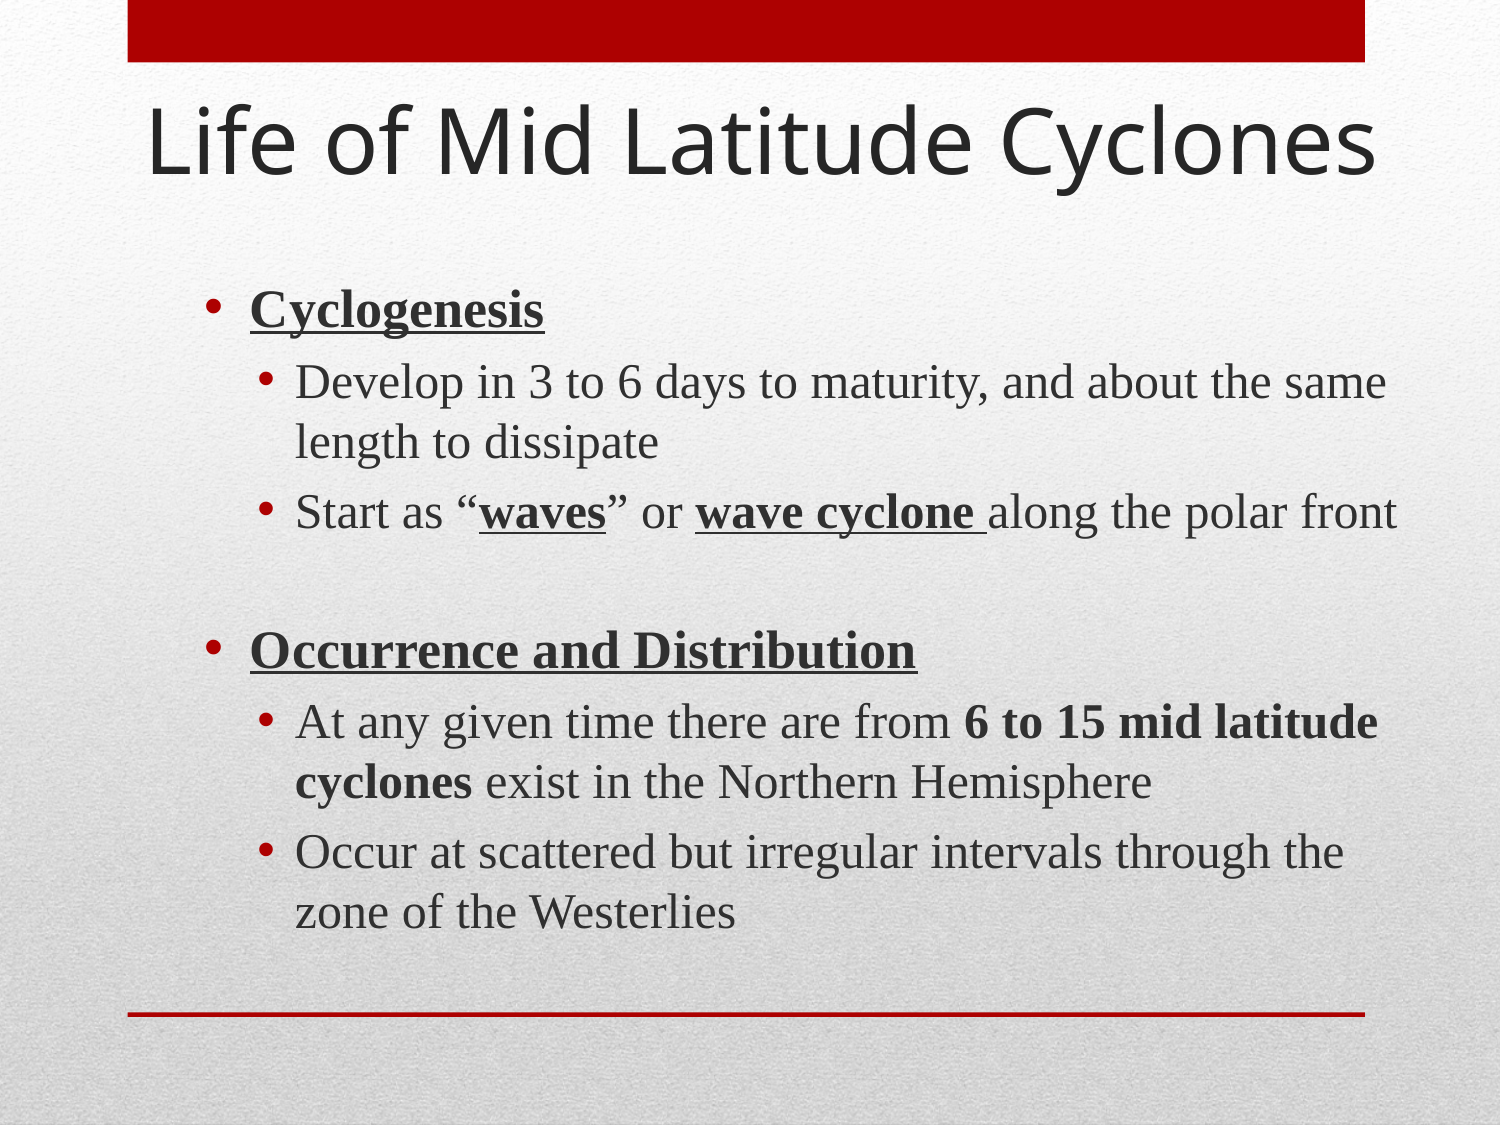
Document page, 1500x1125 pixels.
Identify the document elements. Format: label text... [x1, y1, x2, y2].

title Life of Mid Latitude Cyclones [50, 12, 1475, 200]
list Cyclogenesis Develop in 3 to 6 days to maturity, and about the same length to dissipate Start as “waves” or wave cyclone along the polar front Occurrence and Distribution At any given time there are from 6 to 15 mid latitude cyclones exist in the Northern Hemisphere Occur at scattered but irregular intervals through the zone of the Westerlies [137, 224, 1438, 988]
